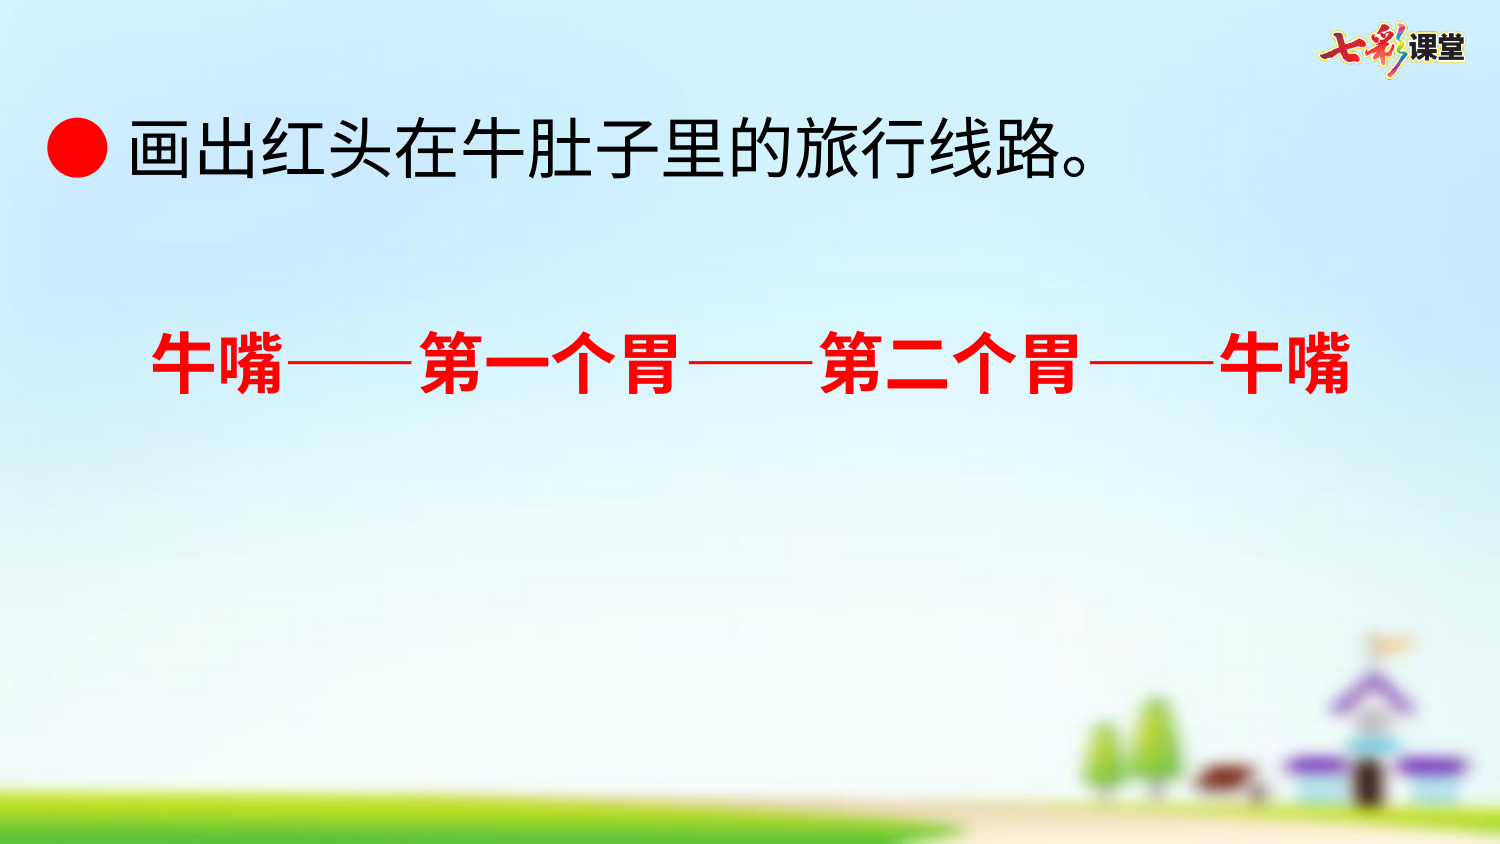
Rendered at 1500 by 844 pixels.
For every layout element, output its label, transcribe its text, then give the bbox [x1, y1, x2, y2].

text_box 牛嘴——第一个胃——第二个胃——牛嘴 [135, 314, 1406, 409]
picture [0, 0, 1500, 844]
text_box ●画出红头在牛肚子里的旅行线路。 [29, 99, 1459, 195]
